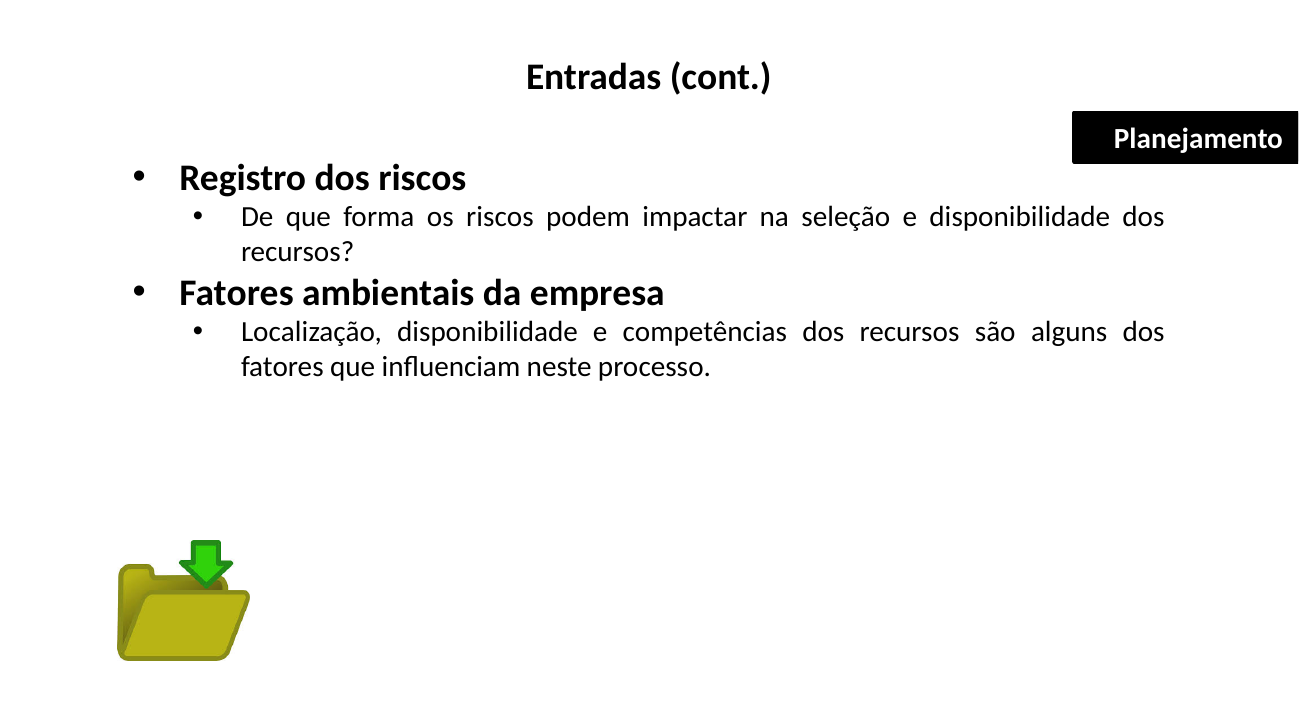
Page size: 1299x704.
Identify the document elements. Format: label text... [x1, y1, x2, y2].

text_box Planejamento [1074, 112, 1299, 162]
picture [117, 540, 250, 661]
text_box Registro dos riscos De que forma os riscos podem impactar na seleção e disponibilidade dos recursos? Fatores ambientais da empresa Localização, disponibilidade e competências dos recursos são alguns dos fatores que influenciam neste processo. [117, 145, 1181, 393]
text_box Entradas (cont.) [0, 44, 1299, 106]
